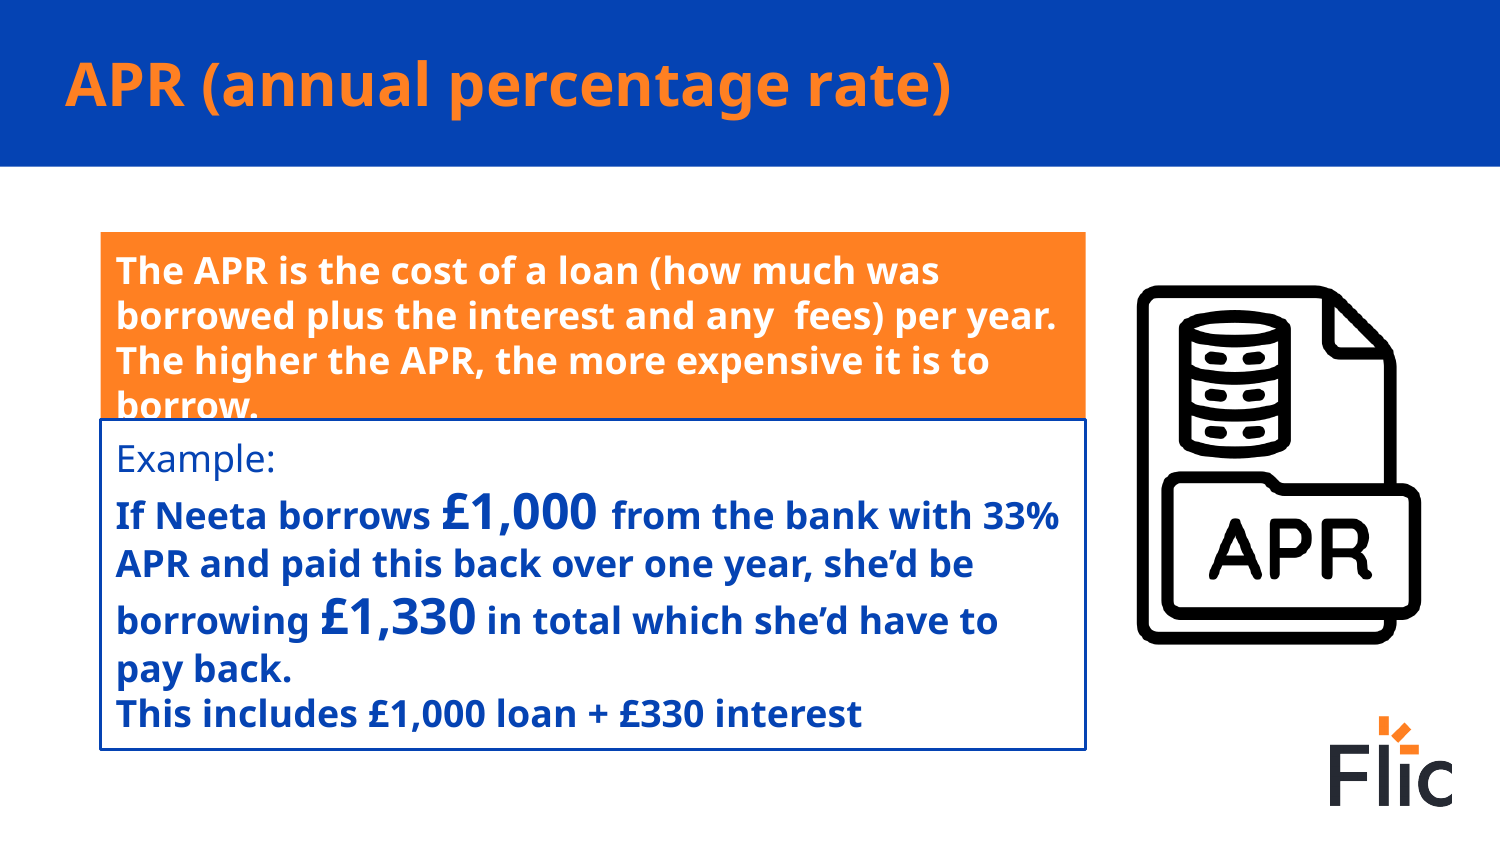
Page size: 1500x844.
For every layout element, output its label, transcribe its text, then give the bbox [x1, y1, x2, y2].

title APR (annual percentage rate) [50, 39, 1320, 125]
text_box Example: If Neeta borrows £1,000 from the bank with 33% APR and paid this back over one year, she’d be borrowing £1,330 in total which she’d have to pay back. This includes £1,000 loan + £330 interest [100, 419, 1086, 750]
text_box The APR is the cost of a loan (how much was borrowed plus the interest and any fees) per year. The higher the APR, the more expensive it is to borrow. [100, 232, 1086, 419]
picture [1112, 244, 1462, 678]
picture [1330, 716, 1452, 807]
